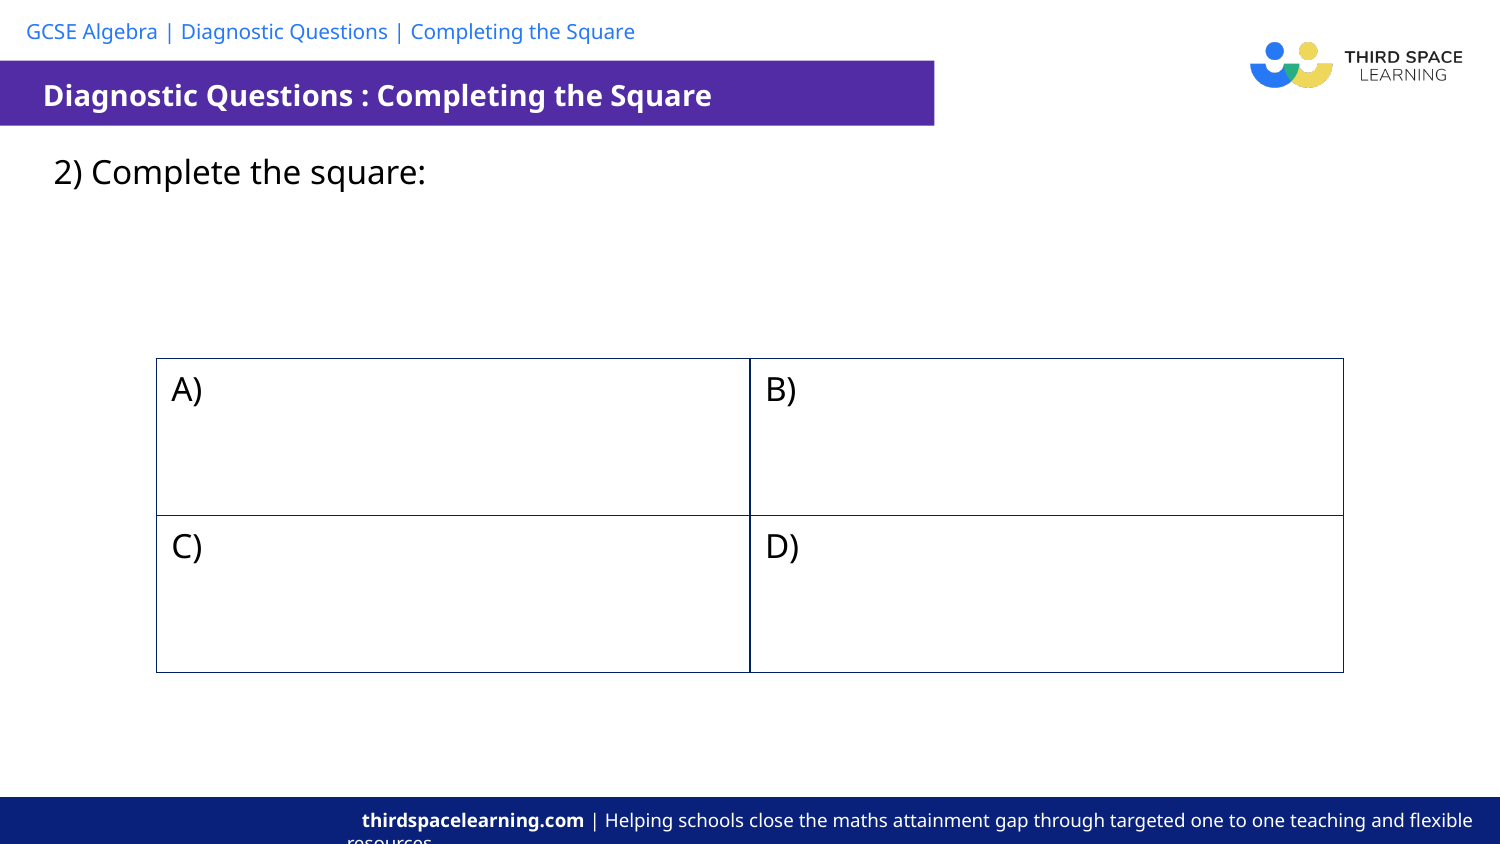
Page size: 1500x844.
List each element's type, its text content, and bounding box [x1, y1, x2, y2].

text_box Diagnostic Questions : Completing the Square [27, 61, 933, 127]
picture [1250, 33, 1465, 99]
